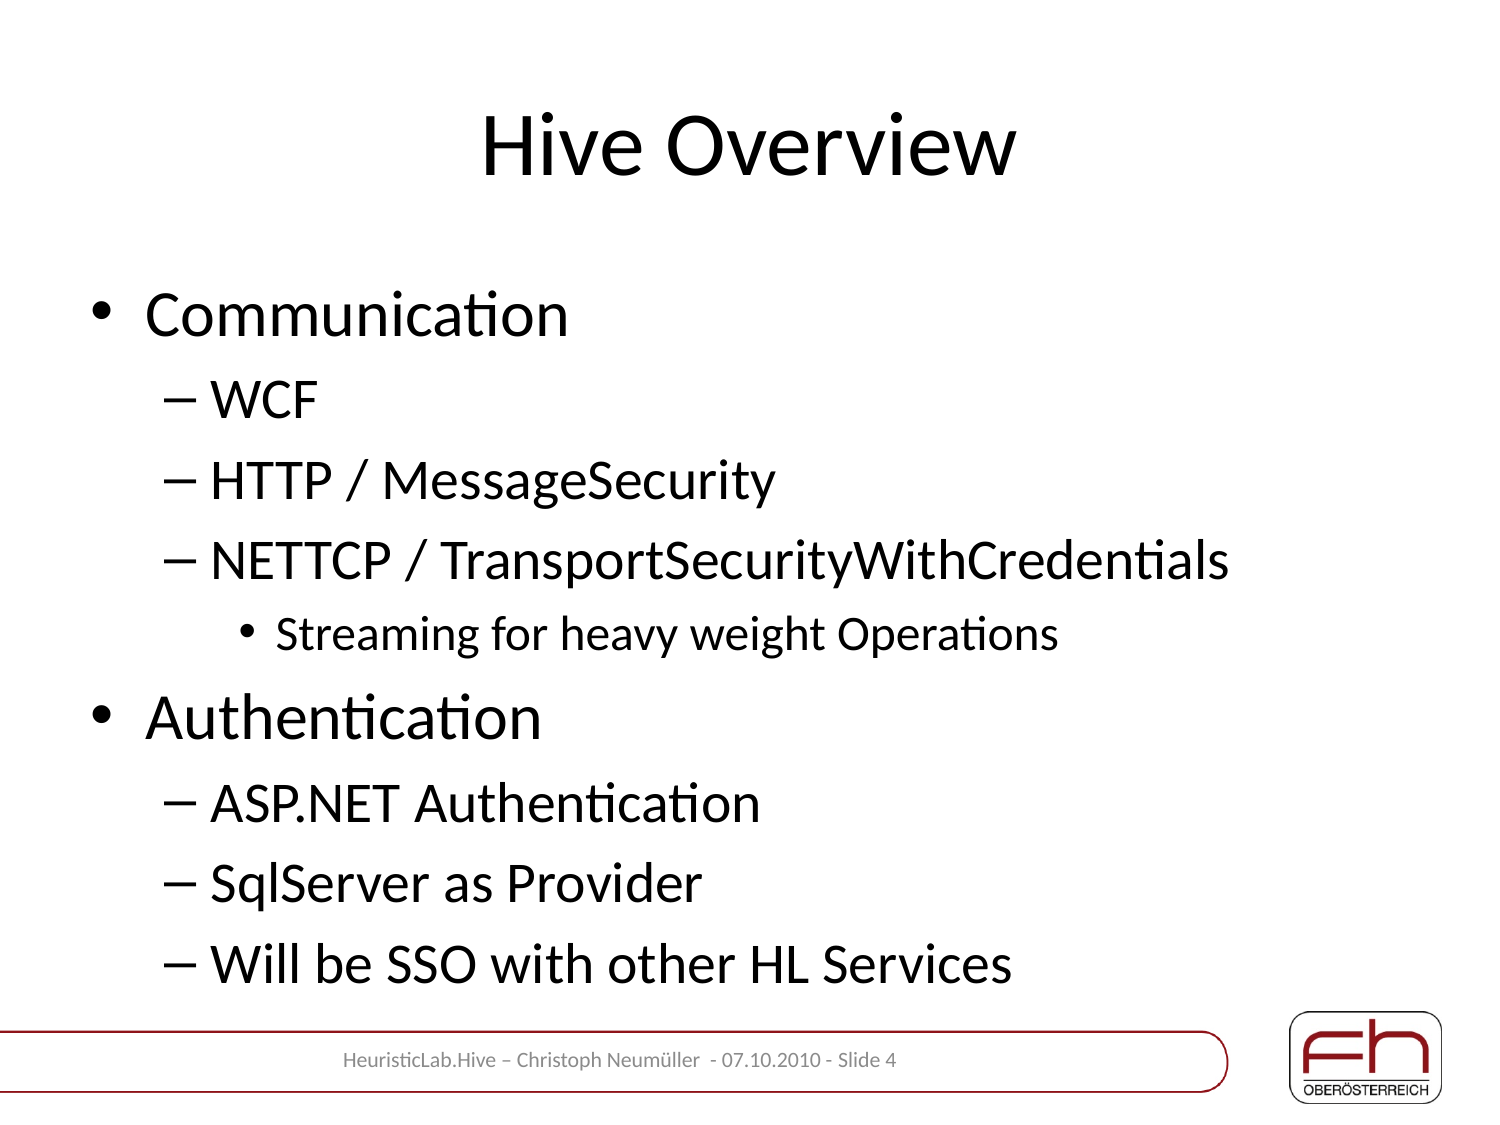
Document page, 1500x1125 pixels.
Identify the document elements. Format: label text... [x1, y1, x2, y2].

list Communication WCF HTTP / MessageSecurity NETTCP / TransportSecurityWithCredentials Streaming for heavy weight Operations Authentication ASP.NET Authentication SqlServer as Provider Will be SSO with other HL Services [75, 262, 1425, 1005]
picture [1289, 1011, 1442, 1104]
title Hive Overview [75, 45, 1425, 233]
picture [0, 1027, 1231, 1096]
